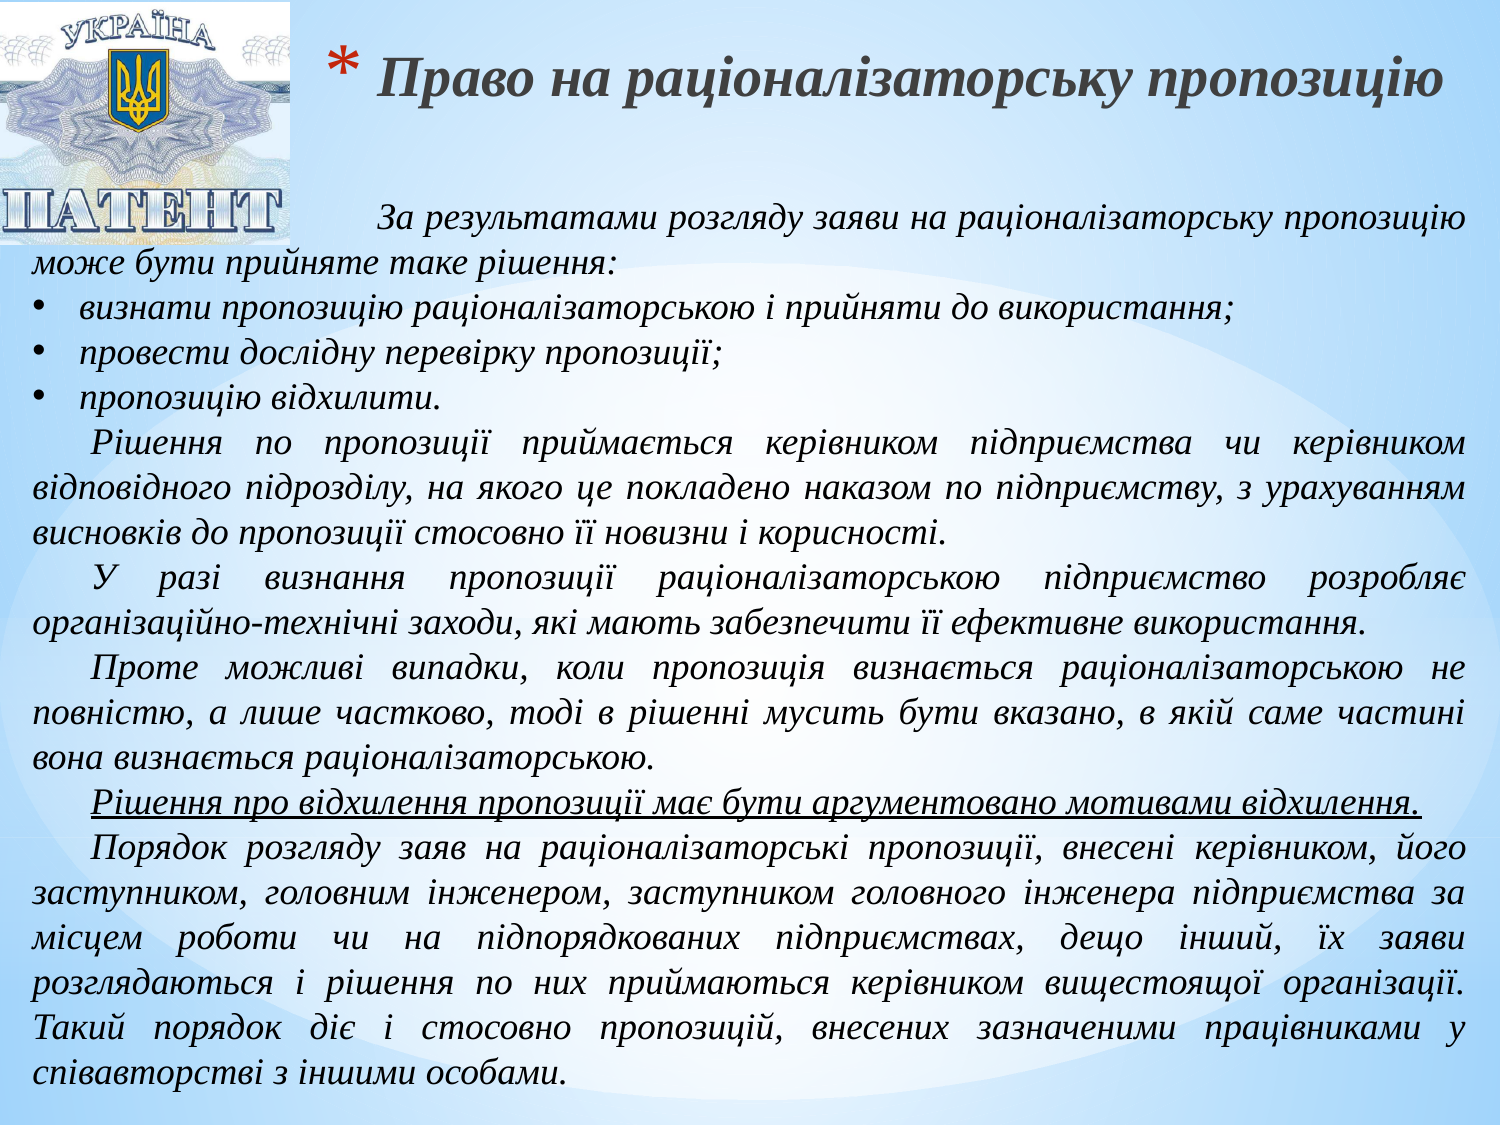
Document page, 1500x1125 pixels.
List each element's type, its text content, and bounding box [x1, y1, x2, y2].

text_box Право на раціоналізаторську пропозицію [295, 30, 1482, 124]
picture [0, 2, 290, 245]
text_box За результатами розгляду заяви на раціоналізаторську пропозицію може бути прийняте таке рішення: визнати пропозицію раціоналізаторською і прийняти до використання; провести дослідну перевірку пропозиції; пропозицію відхилити. Рішення по пропозиції приймається керівником підприємства чи керівником відповідного підрозділу, на якого це покладено наказом по підприємству, з урахуванням висновків до пропозиції стосовно її новизни і корисності. У разі визнання пропозиції раціоналізаторською підприємство розробляє організаційно-технічні заходи, які мають забезпечити її ефективне використання. Проте можливі випадки, коли пропозиція визнається раціоналізаторською не повністю, а лише частково, тоді в рішенні мусить бути вказано, в якій саме частині вона визнається раціоналізаторською. Рішення про відхилення пропозиції має бути аргументовано мотивами відхилення. Порядок розгляду заяв на раціоналізаторські пропозиції, внесені керівником, його заступником, головним інженером, заступником головного інженера підприємства за місцем роботи чи на підпорядкованих підприємствах, дещо інший, їх заяви розглядаються і рішення по них приймаються керівником вищестоящої організації. Такий порядок діє і стосовно пропозицій, внесених зазначеними працівниками у співавторстві з іншими особами. [17, 184, 1482, 1100]
